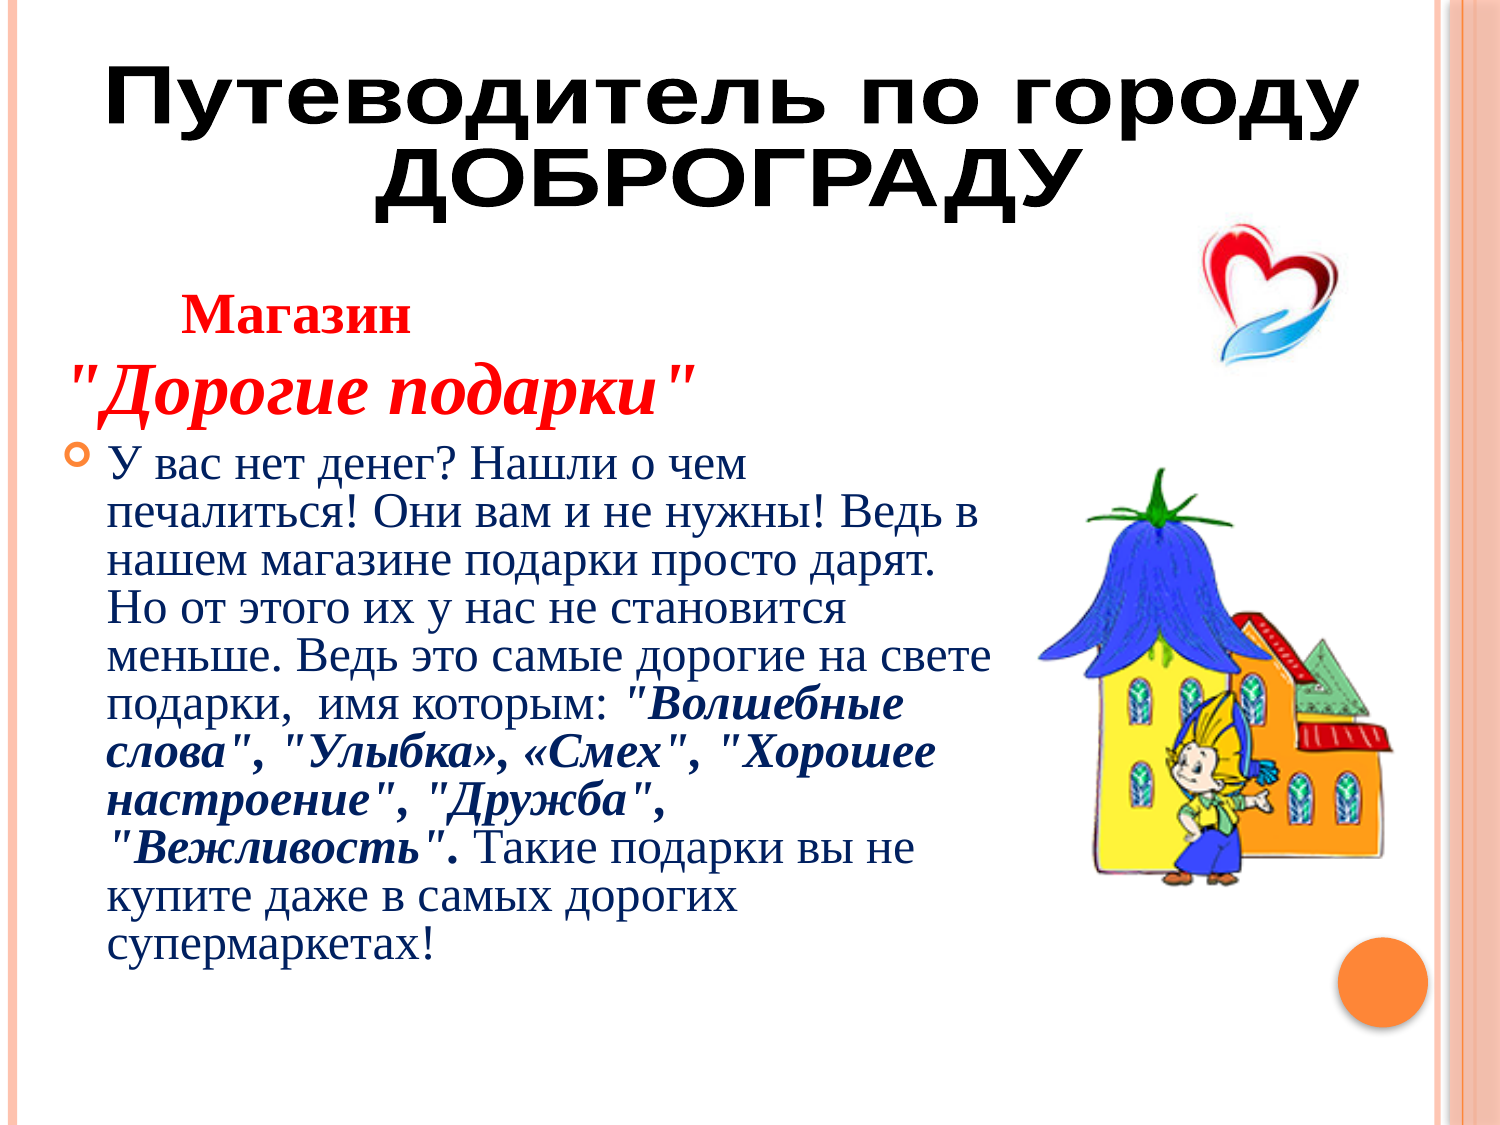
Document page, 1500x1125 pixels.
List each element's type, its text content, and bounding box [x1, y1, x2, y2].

list Магазин "Дорогие подарки" У вас нет денег? Нашли о чем печалиться! Они вам и не нужны! Ведь в нашем магазине подарки просто дарят. Но от этого их у нас не становится меньше. Ведь это самые дорогие на свете подарки, имя которым: "Волшебные слова", "Улыбка», «Смех", "Хорошее настроение", "Дружба", "Вежливость". Такие подарки вы не купите даже в самых дорогих супермаркетах! [46, 281, 1022, 1059]
picture [1171, 198, 1360, 384]
picture [1018, 444, 1413, 907]
